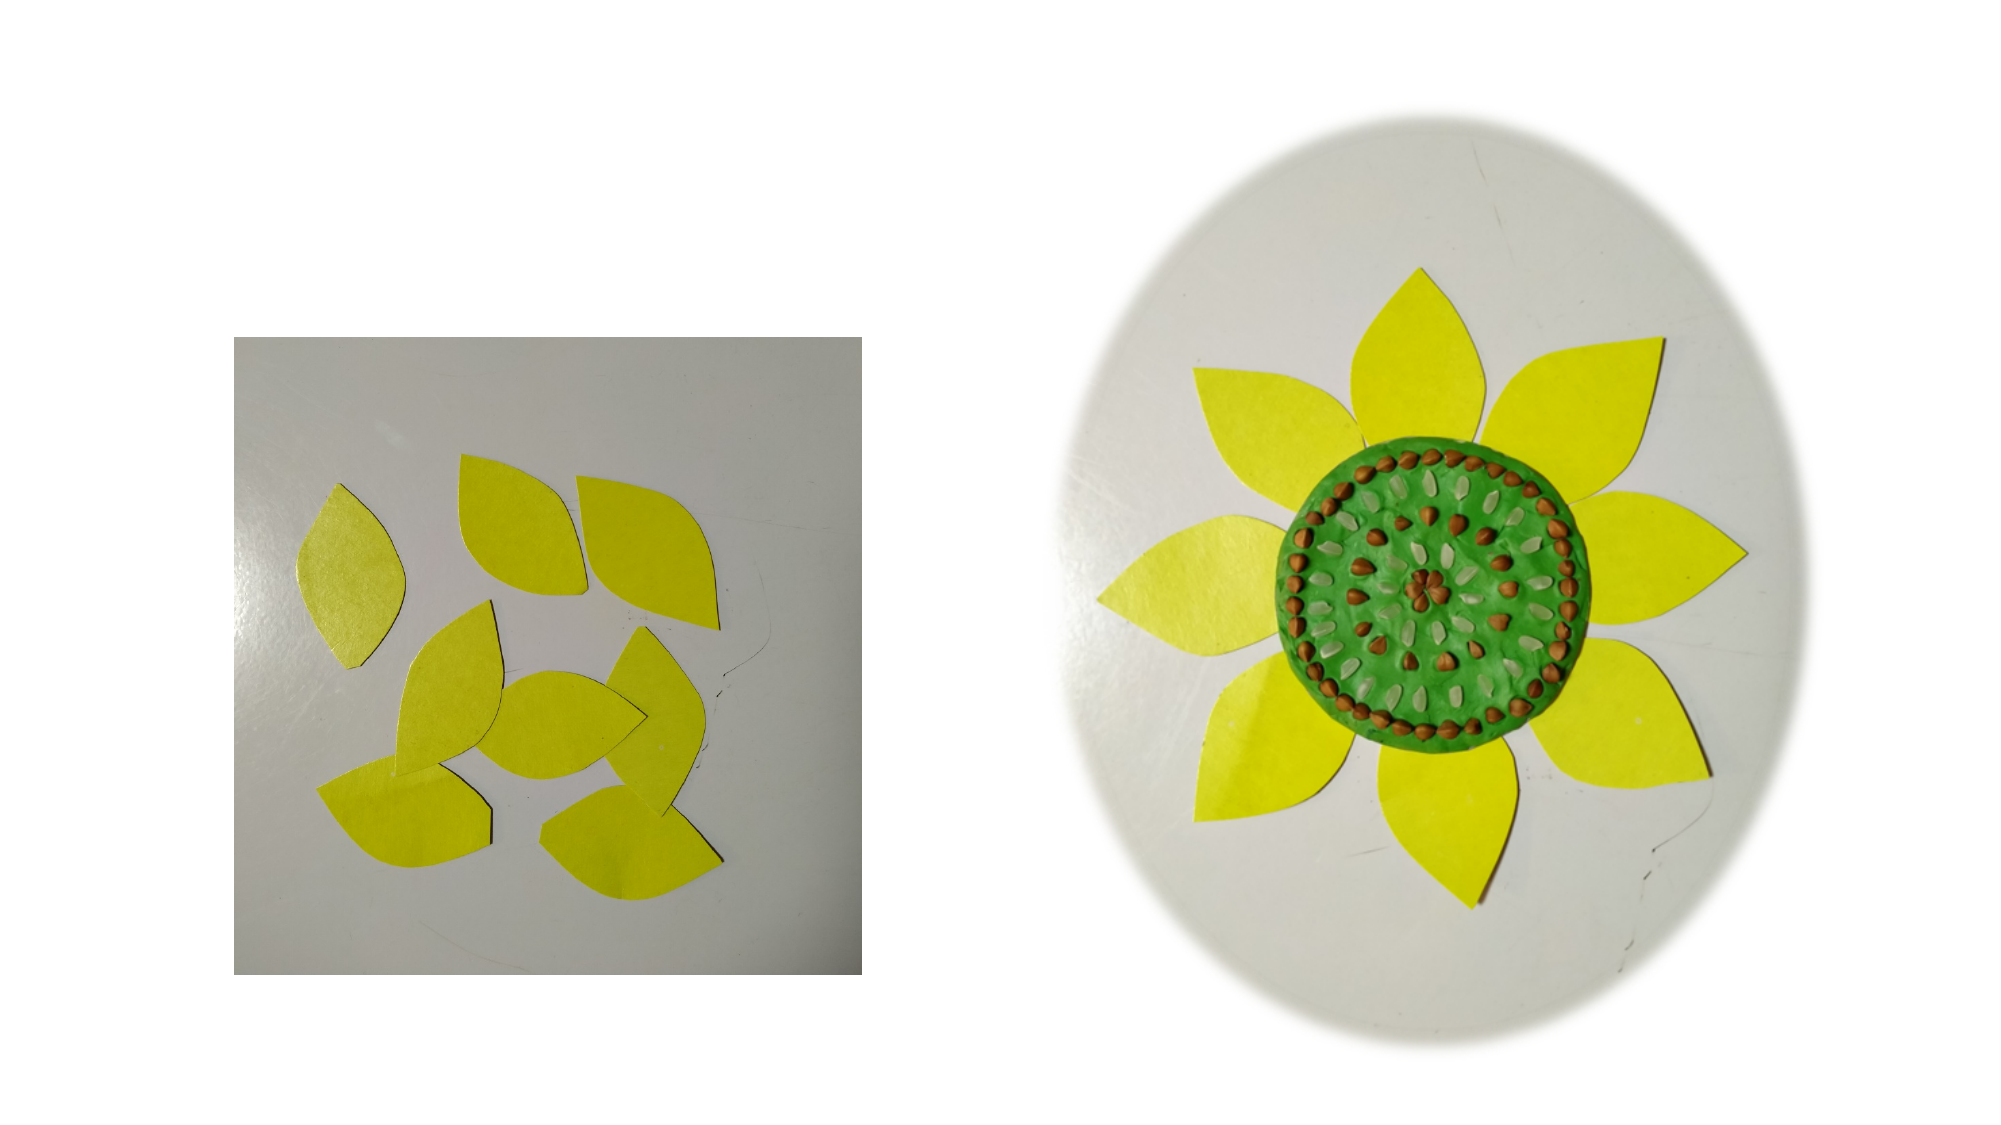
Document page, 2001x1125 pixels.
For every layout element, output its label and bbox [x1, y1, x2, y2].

list [234, 337, 862, 975]
picture [1037, 99, 1826, 1064]
